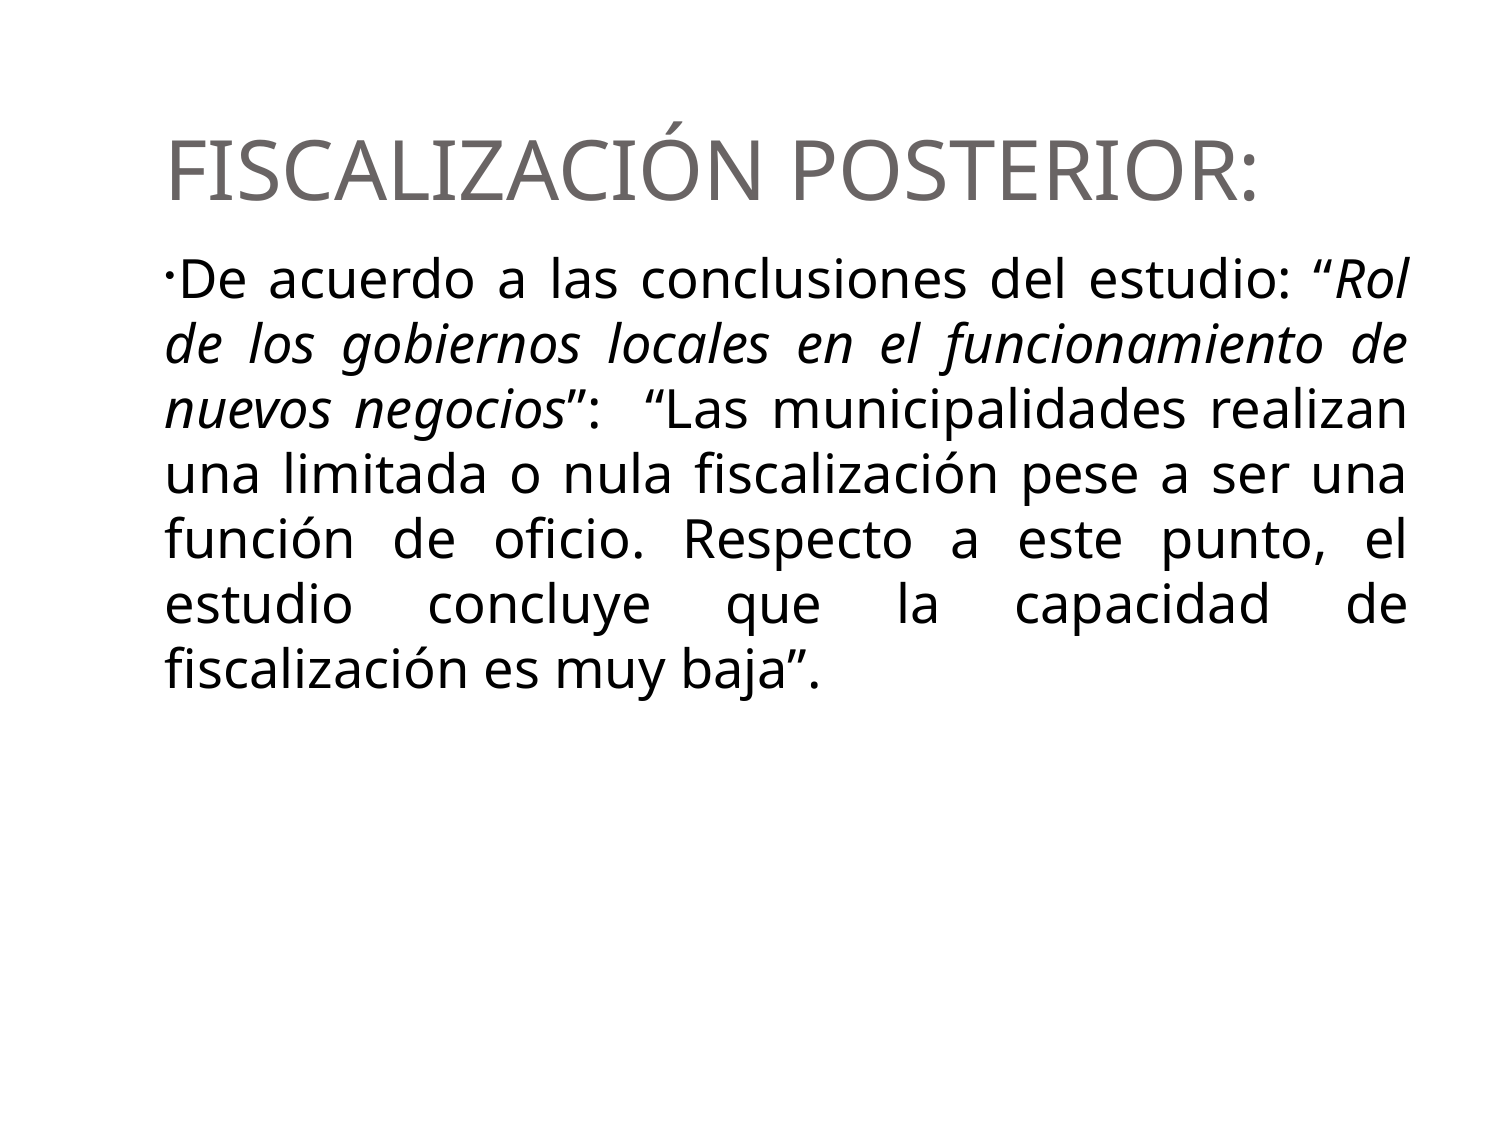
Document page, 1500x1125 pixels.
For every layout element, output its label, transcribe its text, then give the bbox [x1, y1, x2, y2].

text_box FISCALIZACIÓN POSTERIOR: [150, 45, 1425, 233]
text_box De acuerdo a las conclusiones del estudio: “Rol de los gobiernos locales en el funcionamiento de nuevos negocios”: “Las municipalidades realizan una limitada o nula fiscalización pese a ser una función de oficio. Respecto a este punto, el estudio concluye que la capacidad de fiscalización es muy baja”. [150, 237, 1425, 988]
